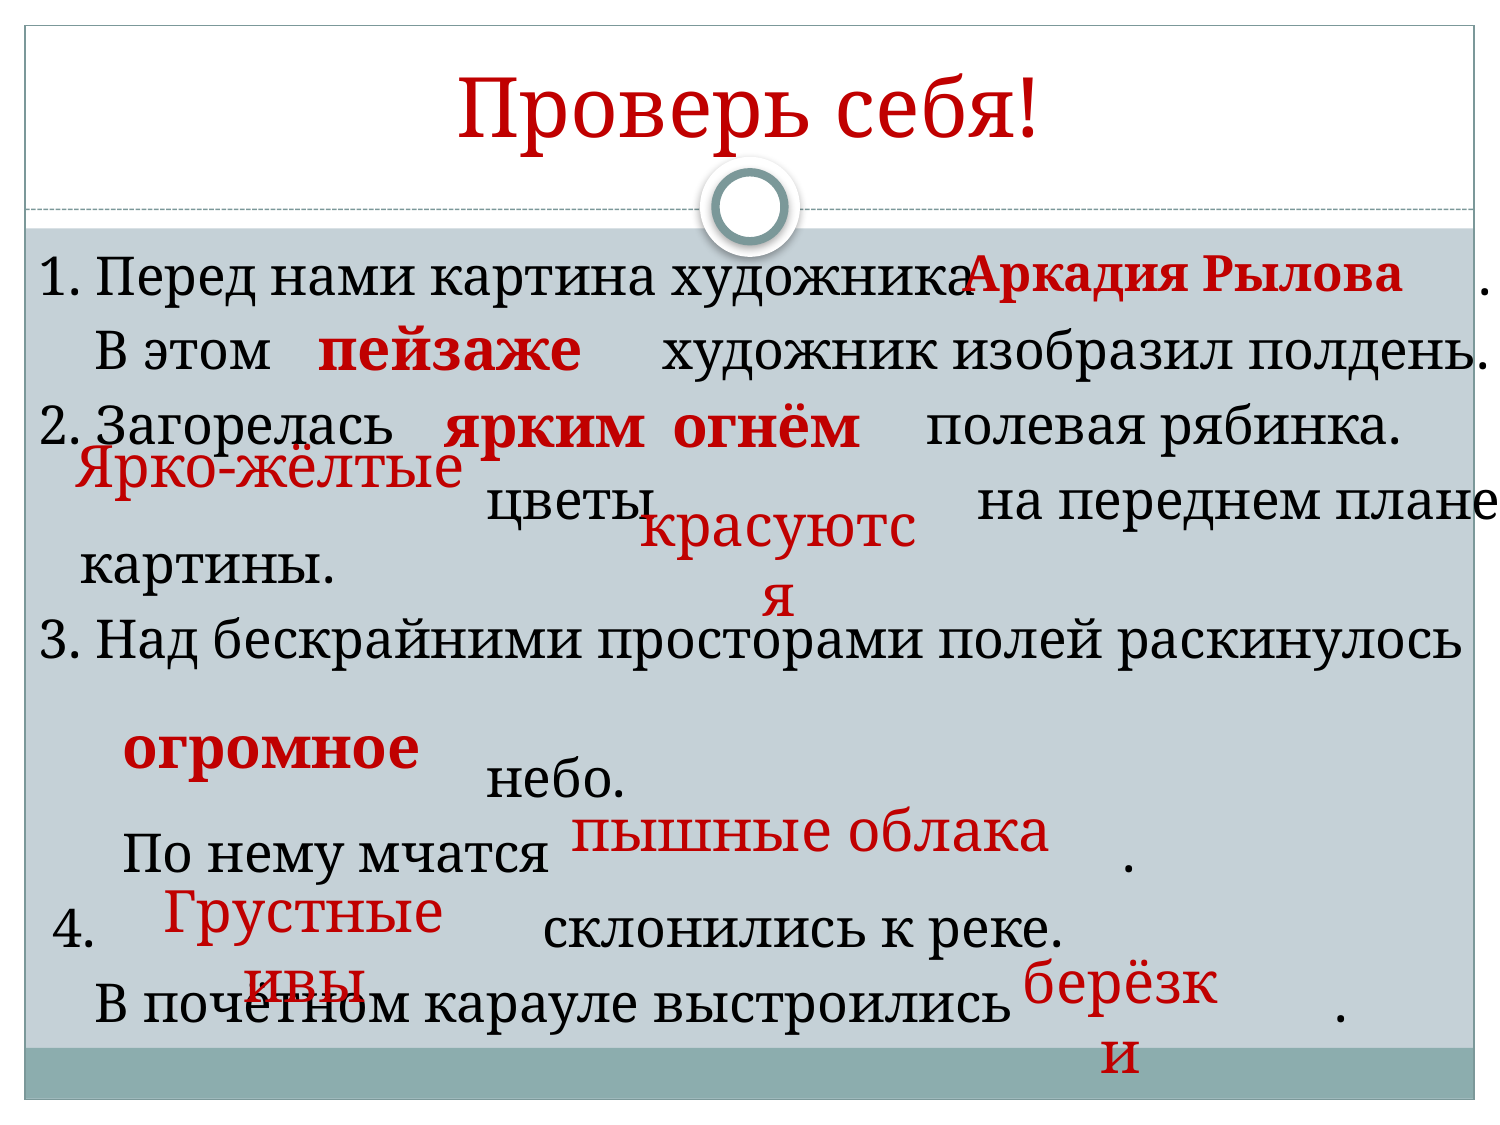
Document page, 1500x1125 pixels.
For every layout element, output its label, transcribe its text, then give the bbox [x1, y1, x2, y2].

text_box красуются [621, 480, 937, 636]
list 1. Перед нами картина художника . В этом художник изобразил полдень. 2. Загорелась полевая рябинка. цветы на переднем плане картины. 3. Над бескрайними просторами полей раскинулось небо. По нему мчатся . 4. склонились к реке. В почётном карауле выстроились . [23, 234, 1500, 1102]
text_box пейзаже [269, 304, 632, 390]
text_box пышные облака [556, 785, 1067, 871]
text_box Аркадия Рылова [937, 234, 1430, 310]
text_box Ярко-жёлтые [0, 421, 481, 642]
text_box огромное [107, 703, 436, 789]
text_box берёзки [996, 937, 1245, 1093]
title Проверь себя! [49, 37, 1450, 162]
text_box ярким огнём [398, 339, 908, 475]
text_box Грустные ивы [93, 867, 516, 1023]
